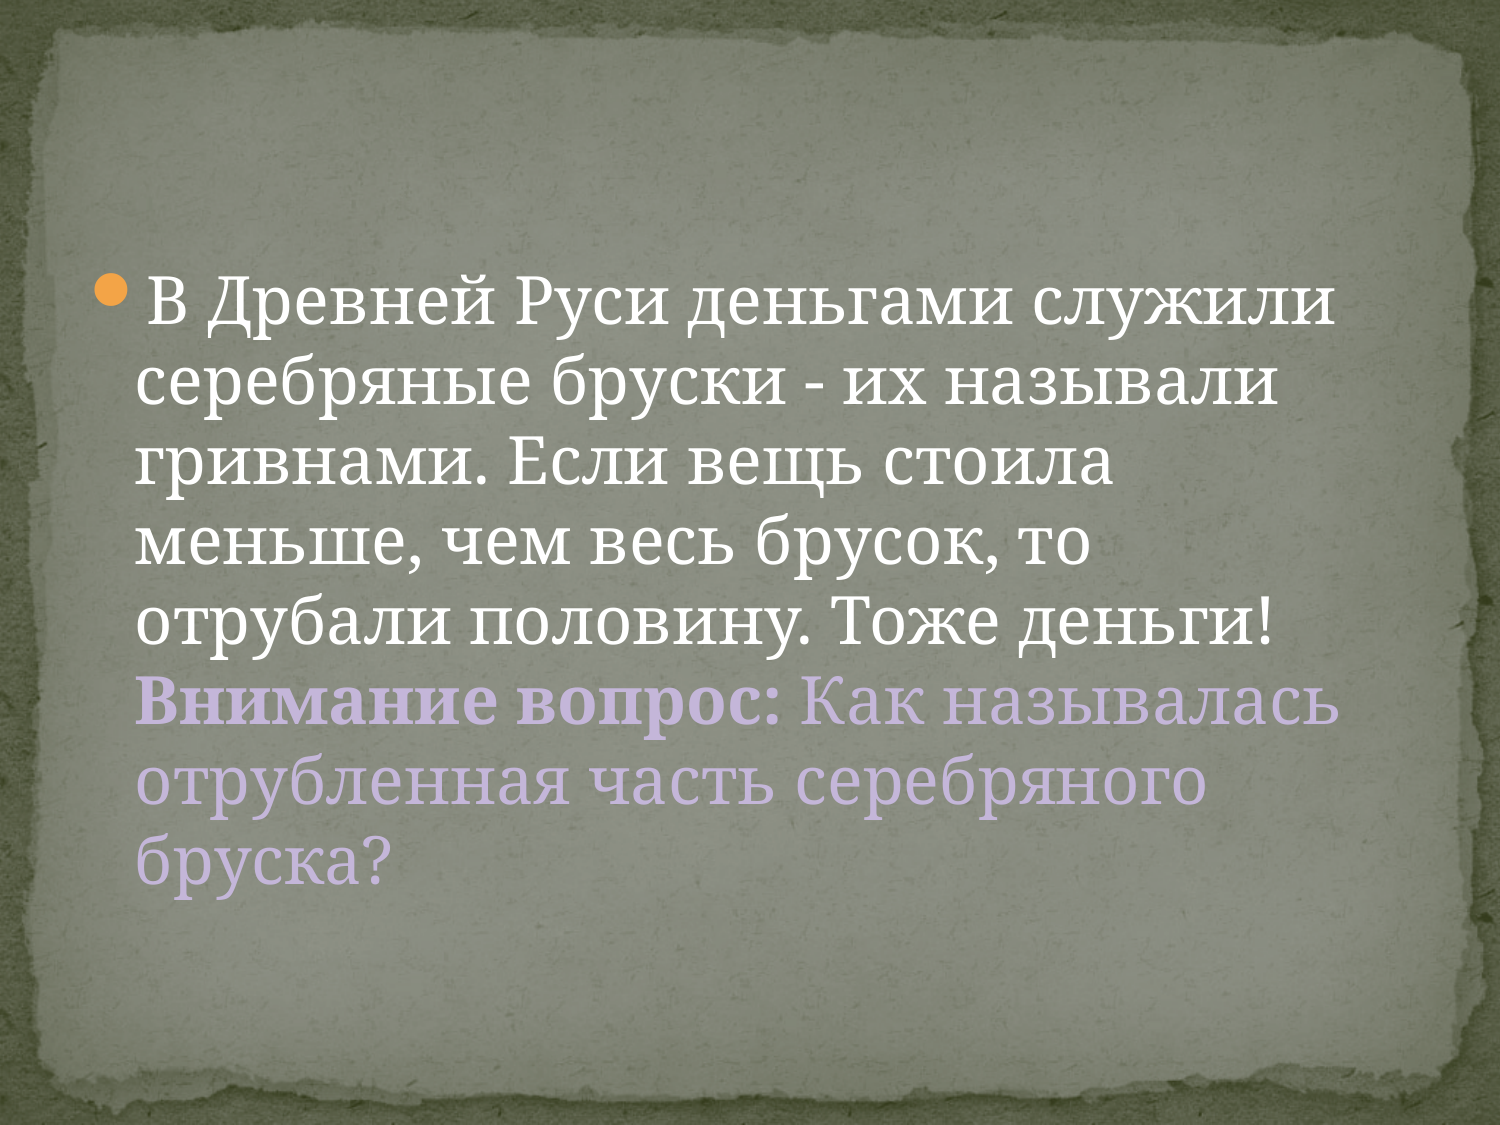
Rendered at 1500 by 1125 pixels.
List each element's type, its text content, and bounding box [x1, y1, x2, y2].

list В Древней Руси деньгами служили серебряные бруски - их называли гривнами. Если вещь стоила меньше, чем весь брусок, то отрубали половину. Тоже деньги! Внимание вопрос: Как называлась отрубленная часть серебряного бруска? [75, 249, 1425, 1000]
